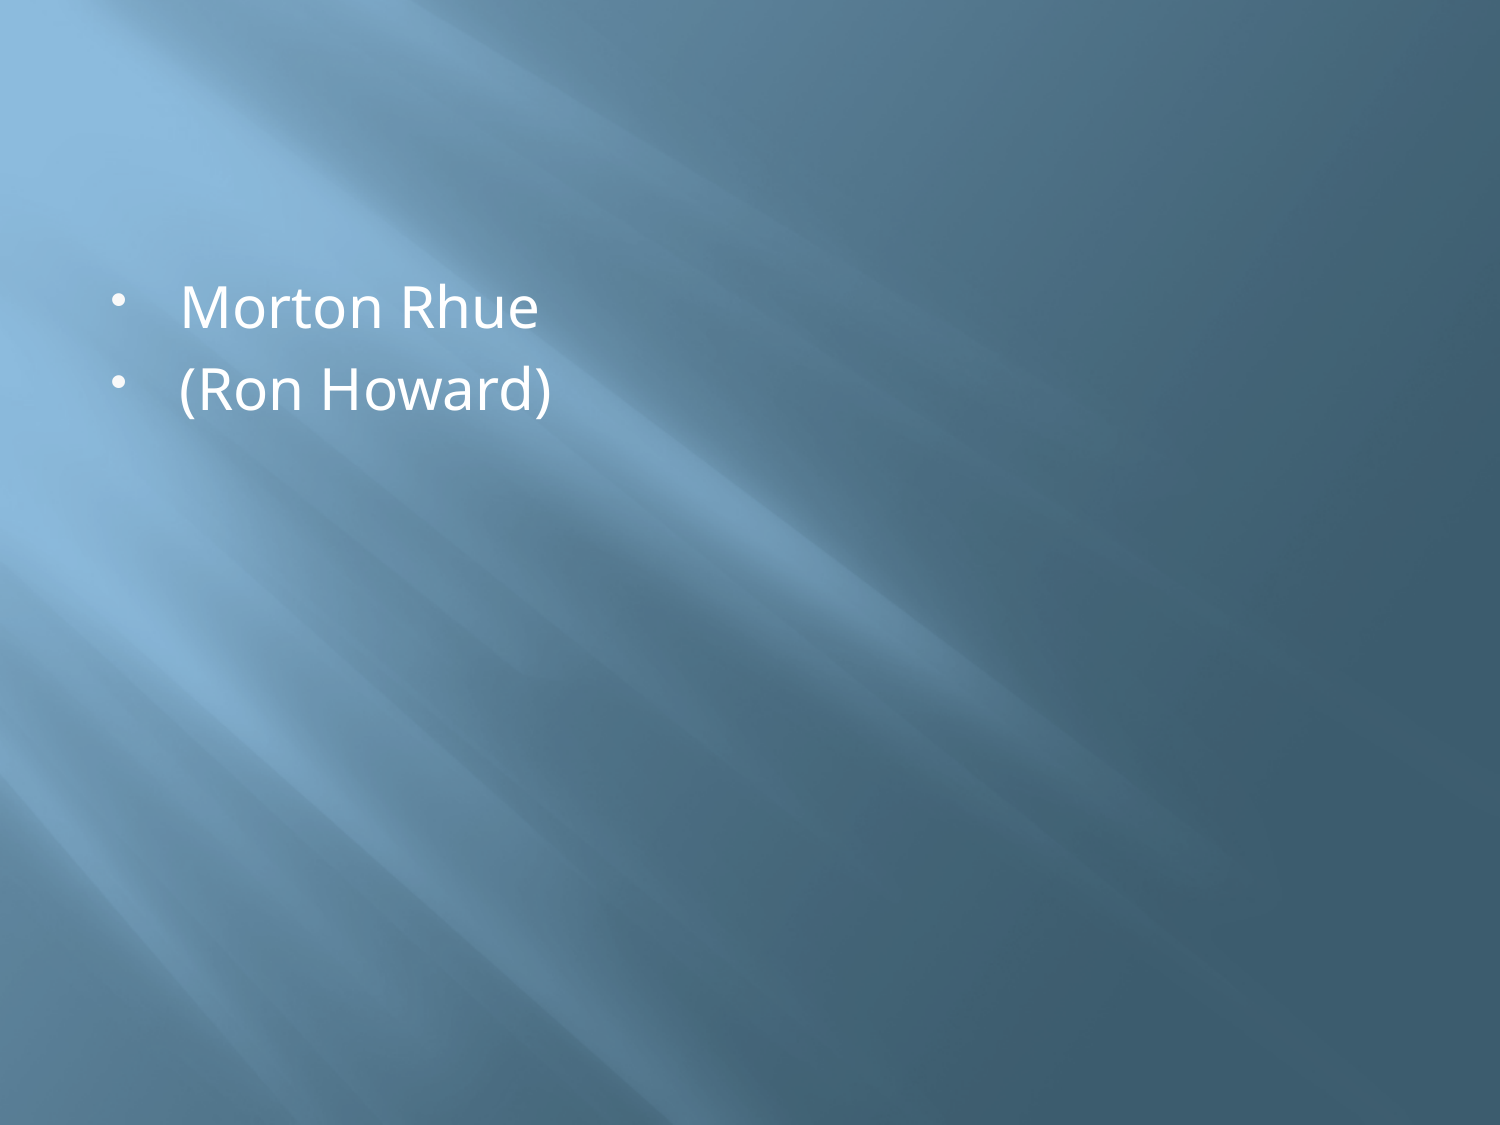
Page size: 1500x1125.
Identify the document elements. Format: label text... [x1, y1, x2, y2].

list Morton Rhue (Ron Howard) [75, 262, 1425, 1035]
